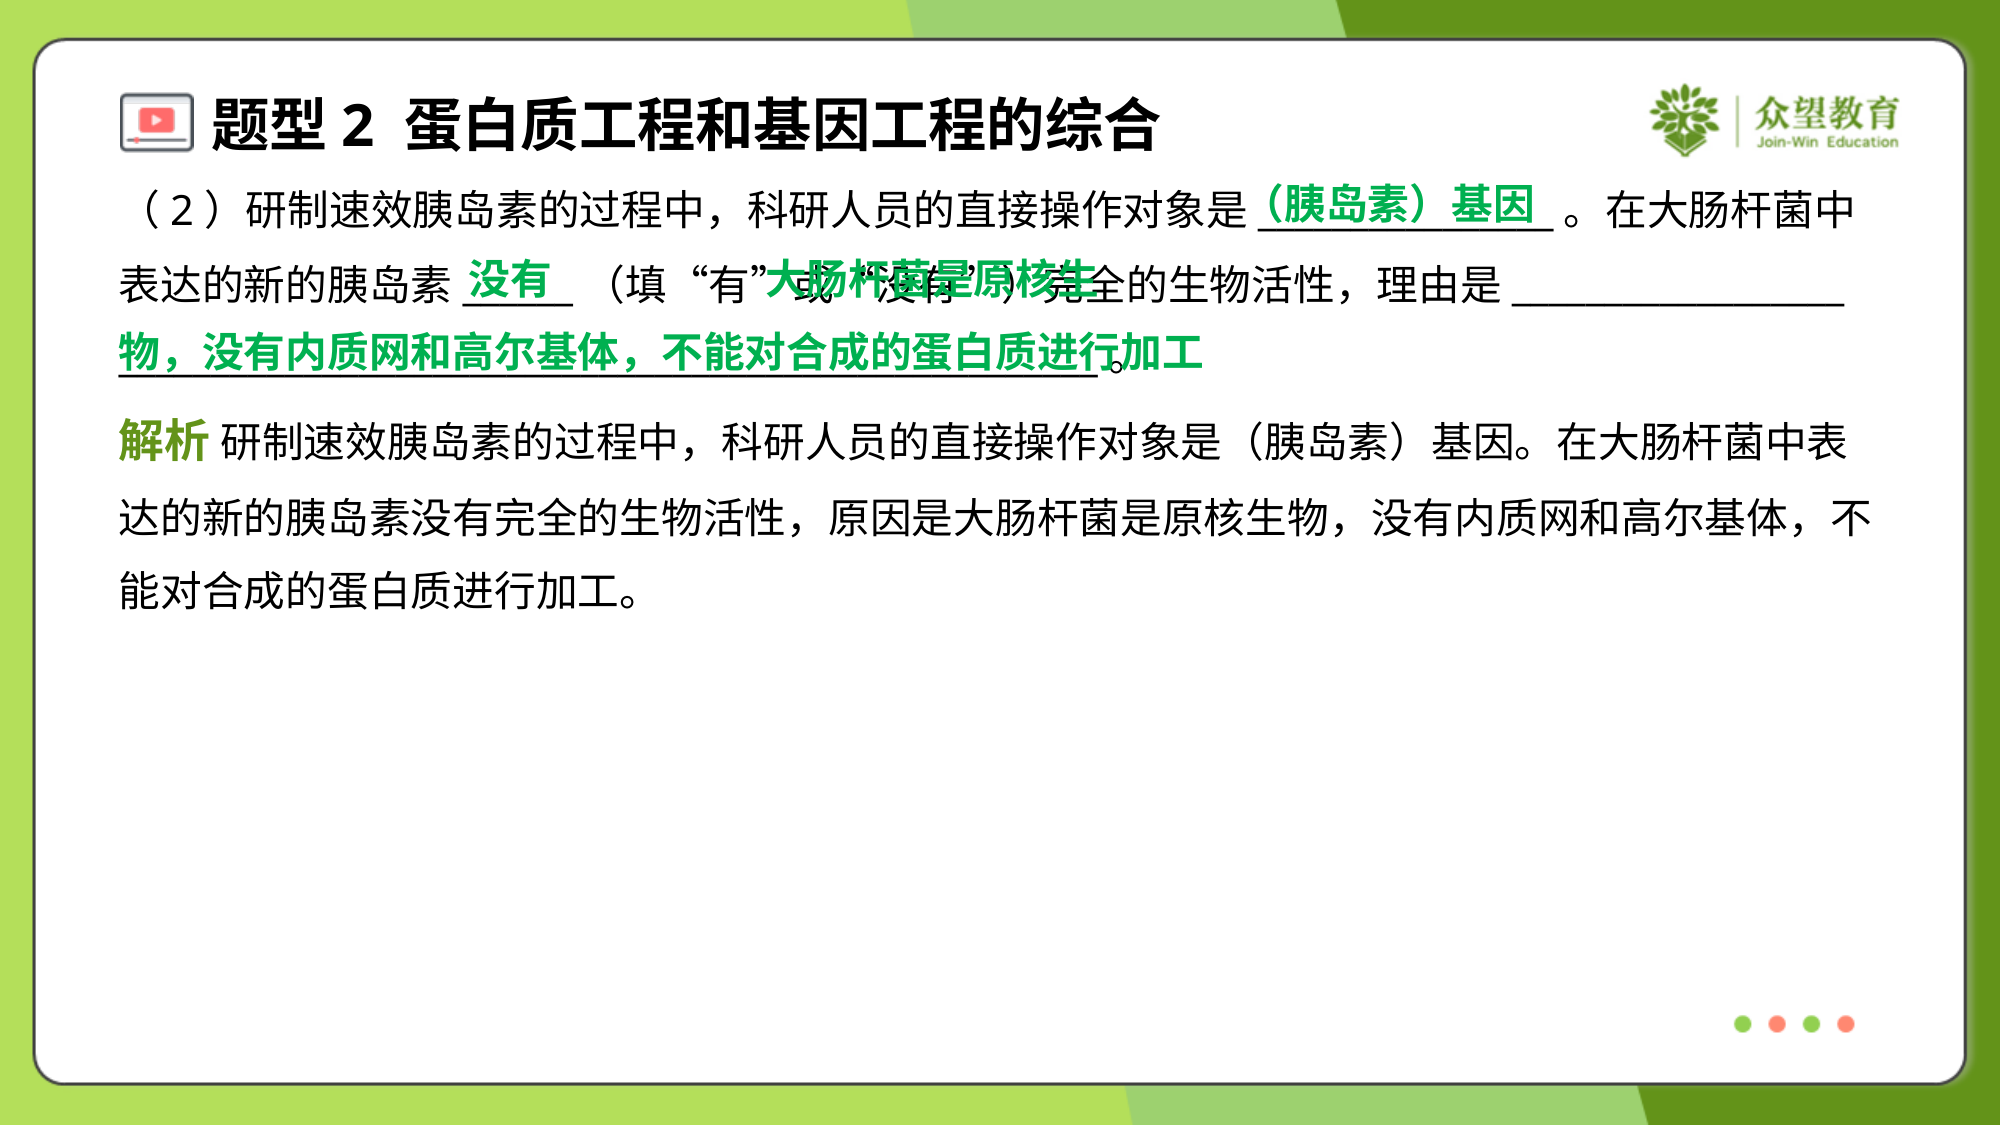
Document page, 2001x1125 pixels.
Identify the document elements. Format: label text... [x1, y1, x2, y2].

text_box （2）研制速效胰岛素的过程中，科研人员的直接操作对象是________________。在大肠杆菌中 表达的新的胰岛素______（填“有”或“没有”）完全的生物活性，理由是__________________ _____________________________________________________。 [118, 158, 1883, 373]
picture [0, 0, 2000, 1125]
text_box 大肠杆菌是原核生 物，没有内质网和高尔基体，不能对合成的蛋白质进行加工 [118, 227, 1882, 369]
text_box （胰岛素）基因 [1227, 152, 1550, 220]
text_box 解析 研制速效胰岛素的过程中，科研人员的直接操作对象是（胰岛素）基因。在大肠杆菌中表 达的新的胰岛素没有完全的生物活性，原因是大肠杆菌是原核生物，没有内质网和高尔基体，不 能对合成的蛋白质进行加工。 [118, 389, 1883, 608]
